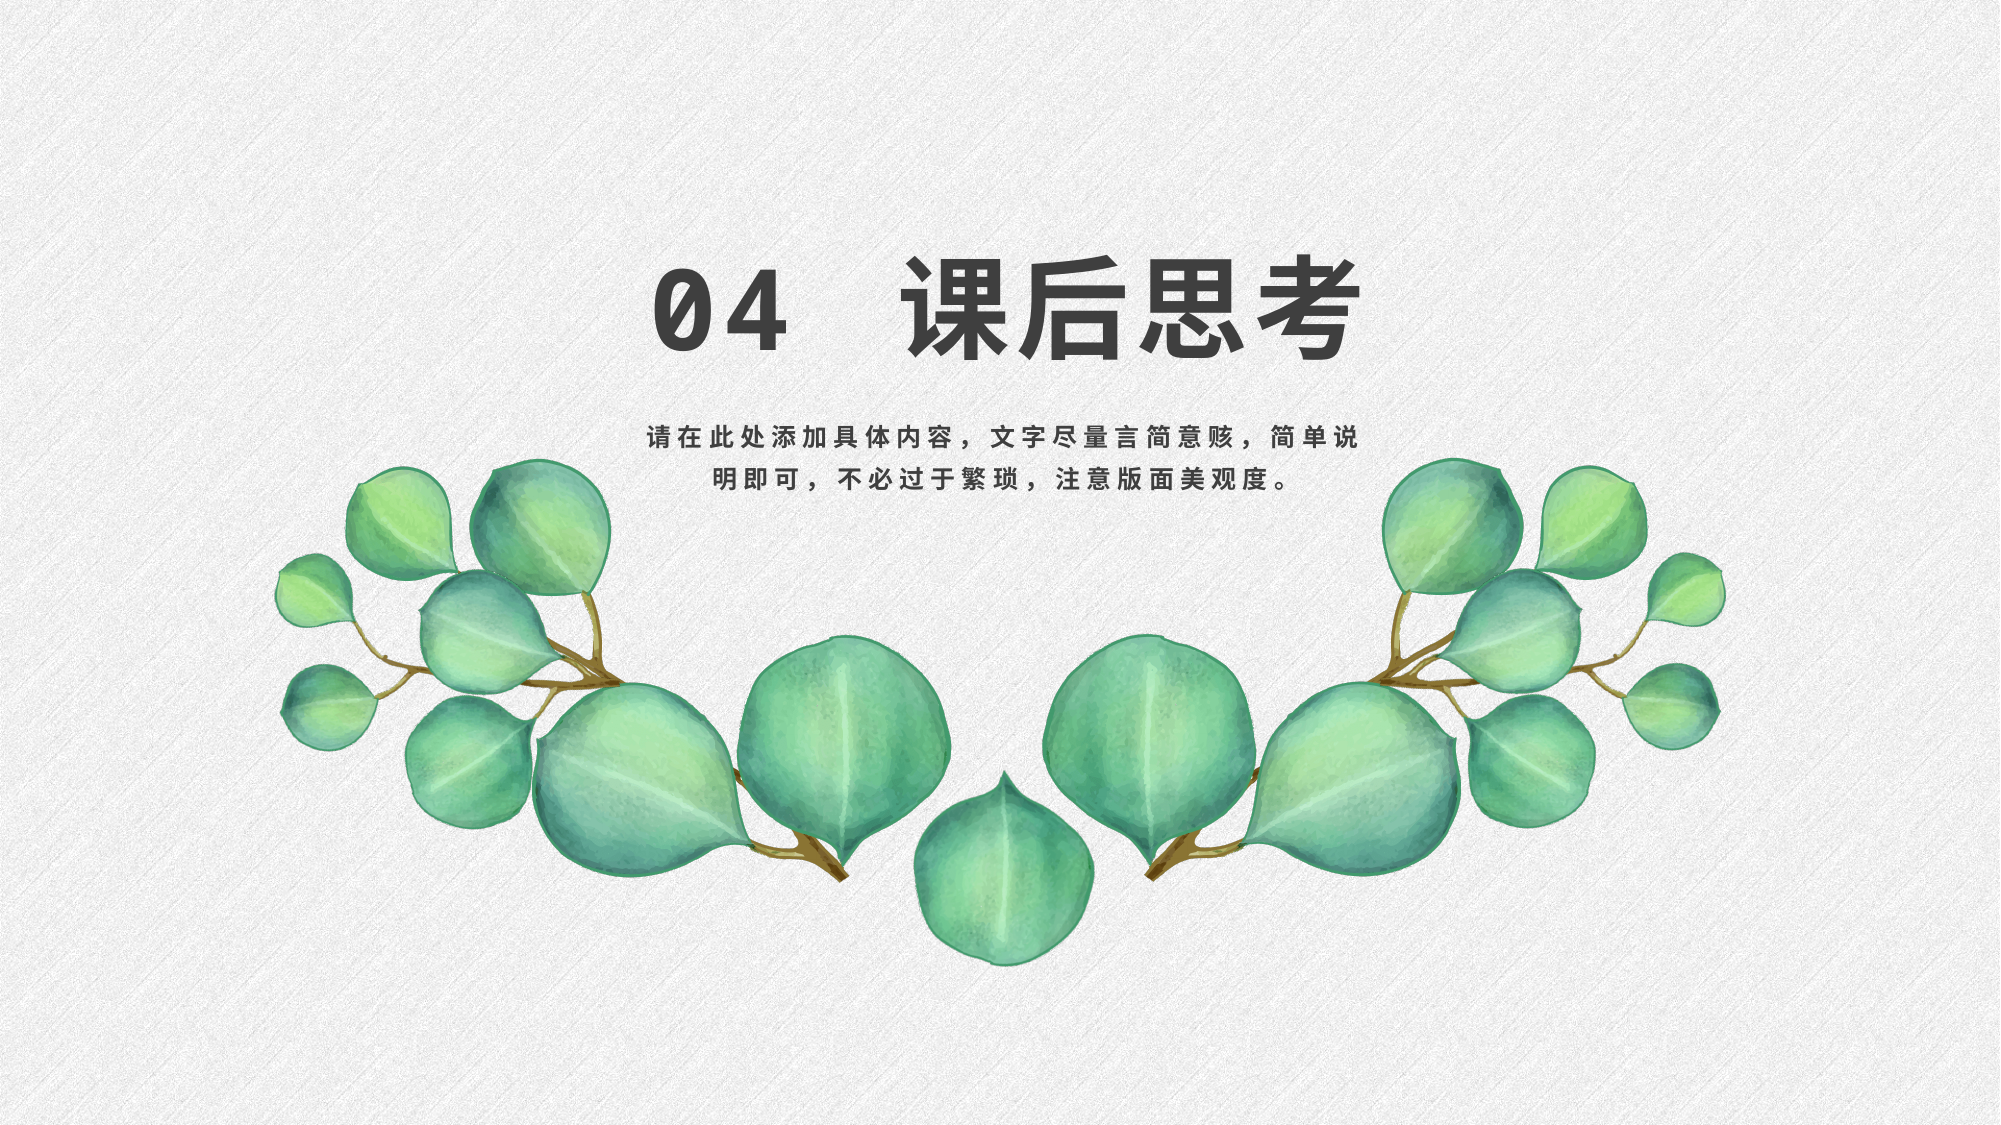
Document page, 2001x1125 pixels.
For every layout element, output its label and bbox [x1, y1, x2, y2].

picture [0, 0, 2000, 1125]
text_box [242, 382, 1758, 942]
